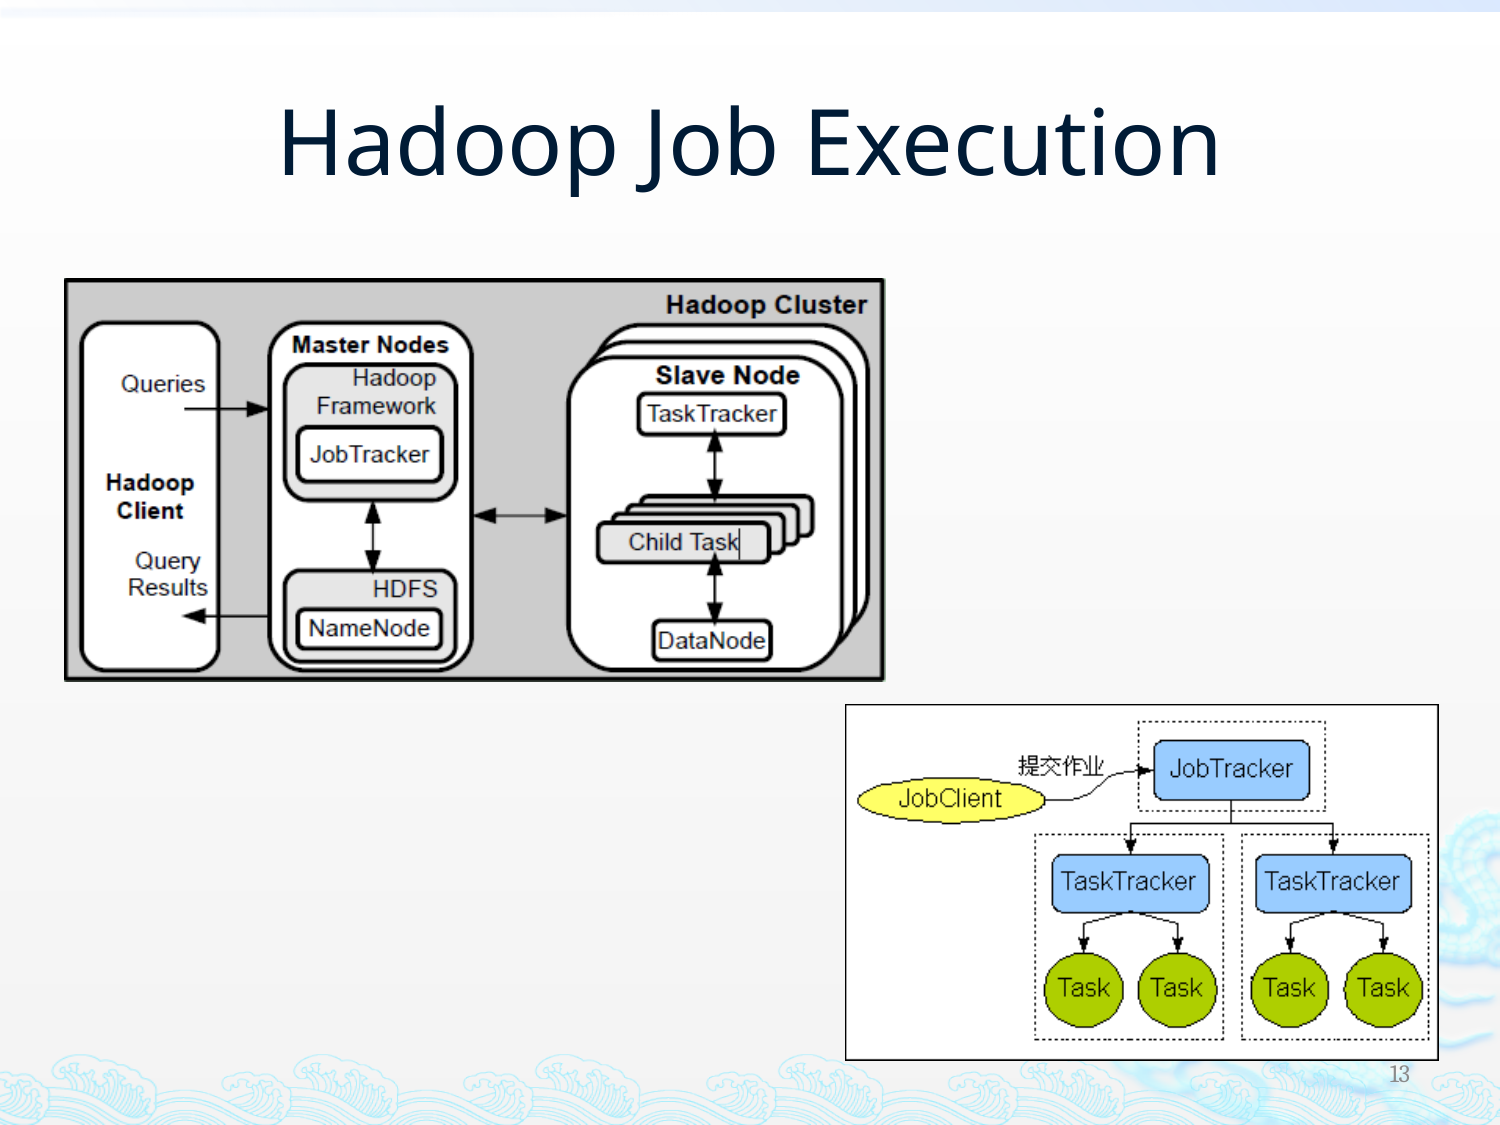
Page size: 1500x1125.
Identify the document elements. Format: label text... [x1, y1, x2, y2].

slide_number 13 [1074, 1061, 1425, 1103]
title Hadoop Job Execution [75, 45, 1425, 233]
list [845, 703, 1439, 1061]
picture [64, 278, 886, 683]
